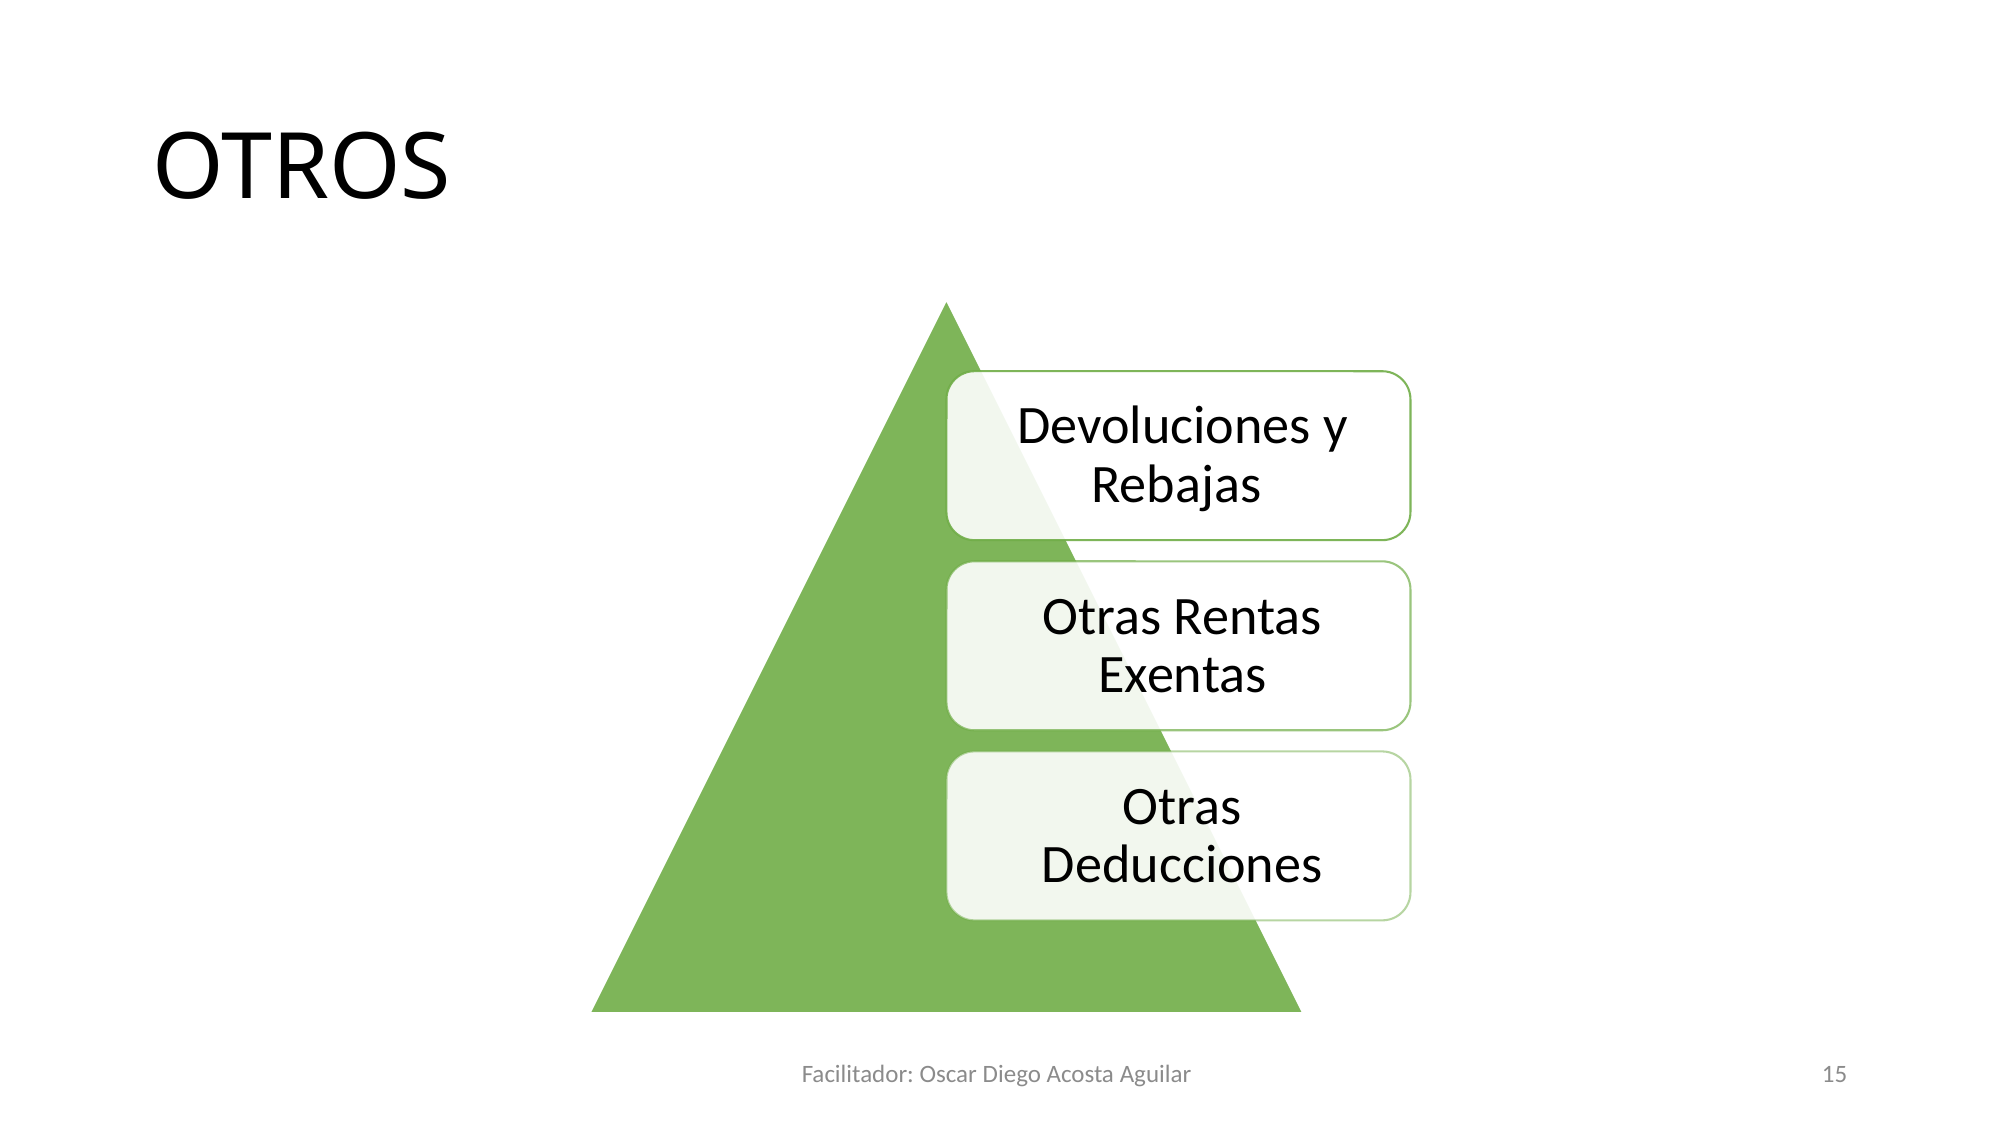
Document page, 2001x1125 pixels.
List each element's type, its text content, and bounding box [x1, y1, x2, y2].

footer Facilitador: Oscar Diego Acosta Aguilar [662, 1042, 1338, 1103]
title OTROS [137, 59, 1863, 278]
slide_number 15 [1412, 1042, 1863, 1103]
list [137, 299, 1863, 1014]
